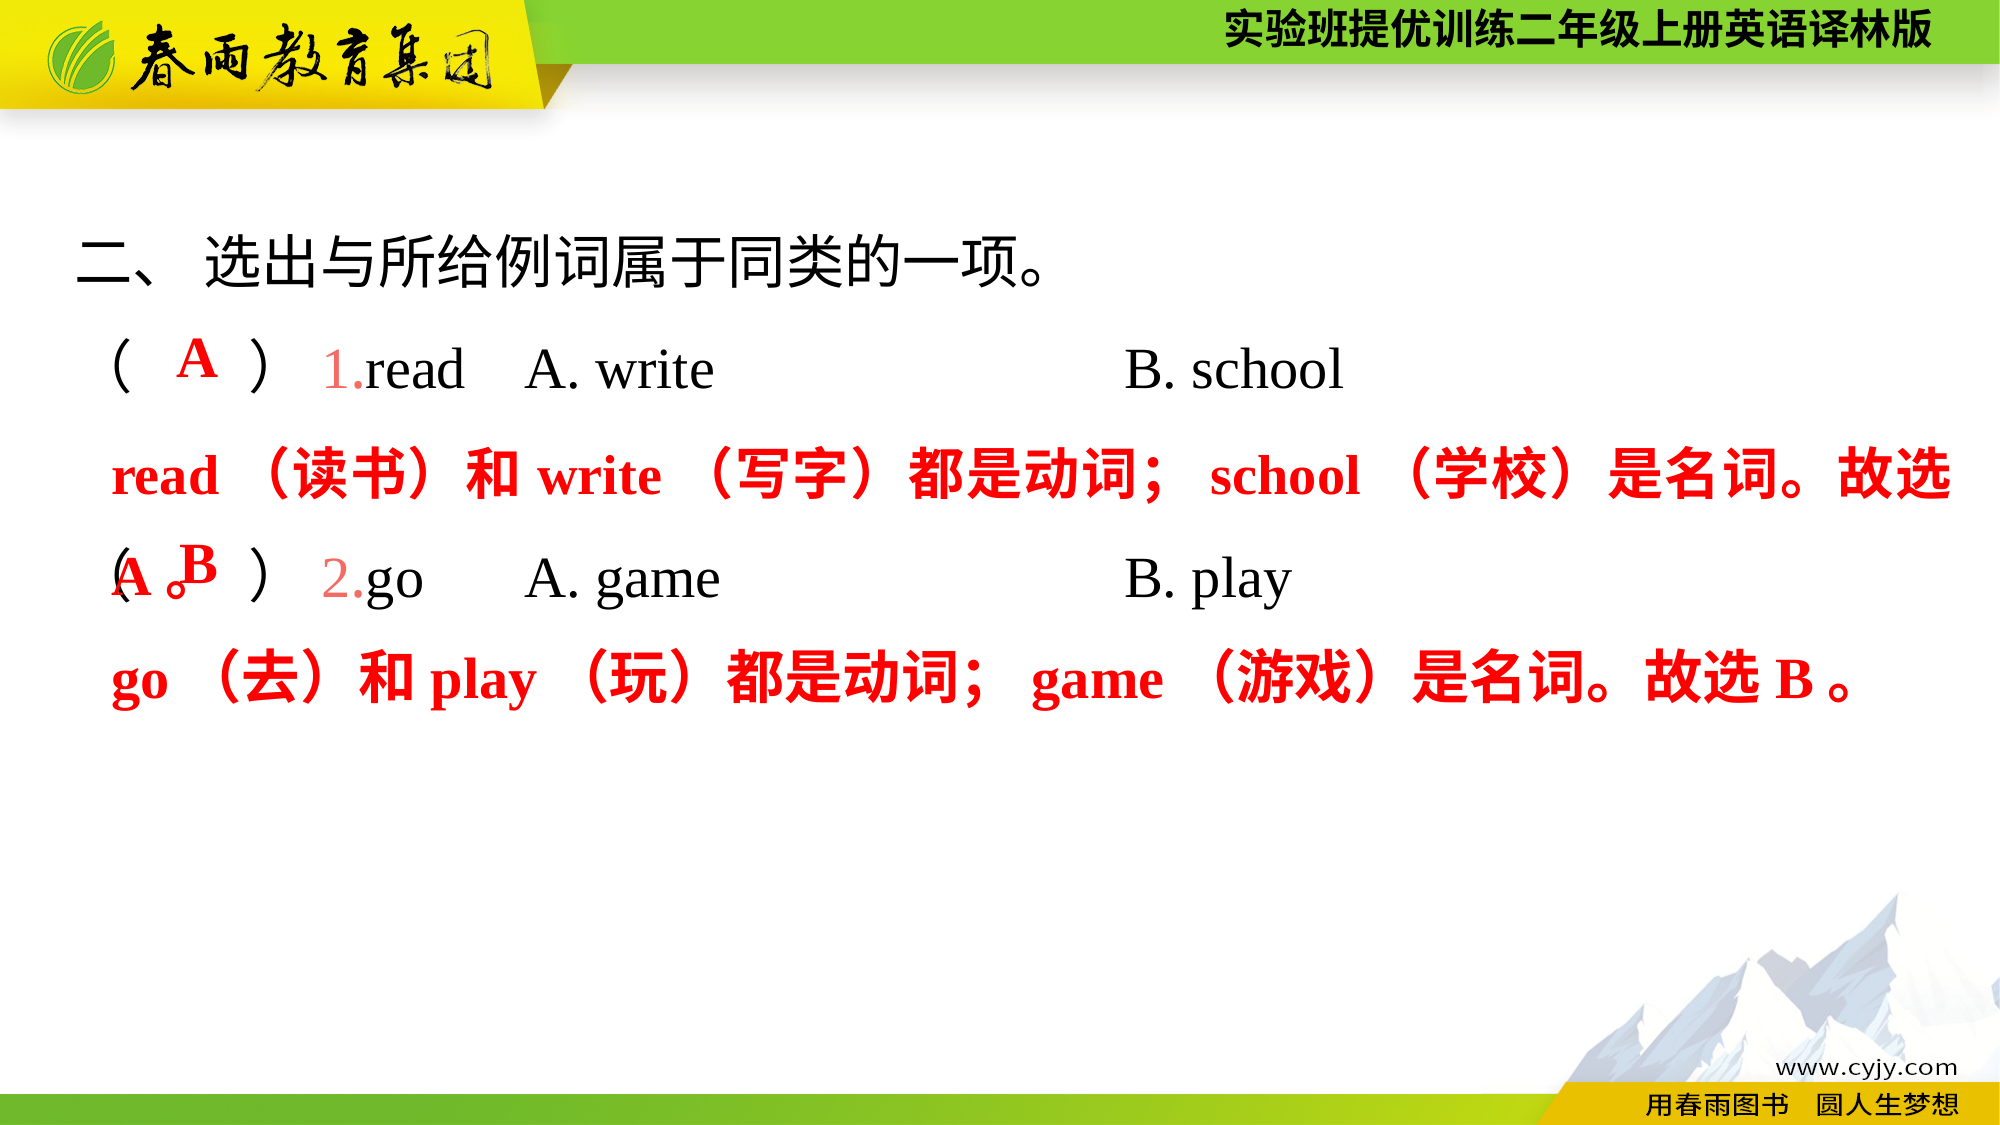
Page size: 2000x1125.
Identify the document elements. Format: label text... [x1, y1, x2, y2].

picture [0, 0, 2000, 1125]
text_box read（读书）和write（写字）都是动词；school（学校）是名词。故选A。 [96, 397, 1981, 597]
text_box B [164, 518, 233, 603]
text_box go（去）和play（玩）都是动词；game（游戏）是名词。故选B。 [96, 597, 1981, 718]
text_box A [161, 311, 234, 396]
list 二、 选出与所给例词属于同类的一项。 （ ）1.read A. write B. school （ ）2.go A. game B. play [59, 182, 1944, 622]
